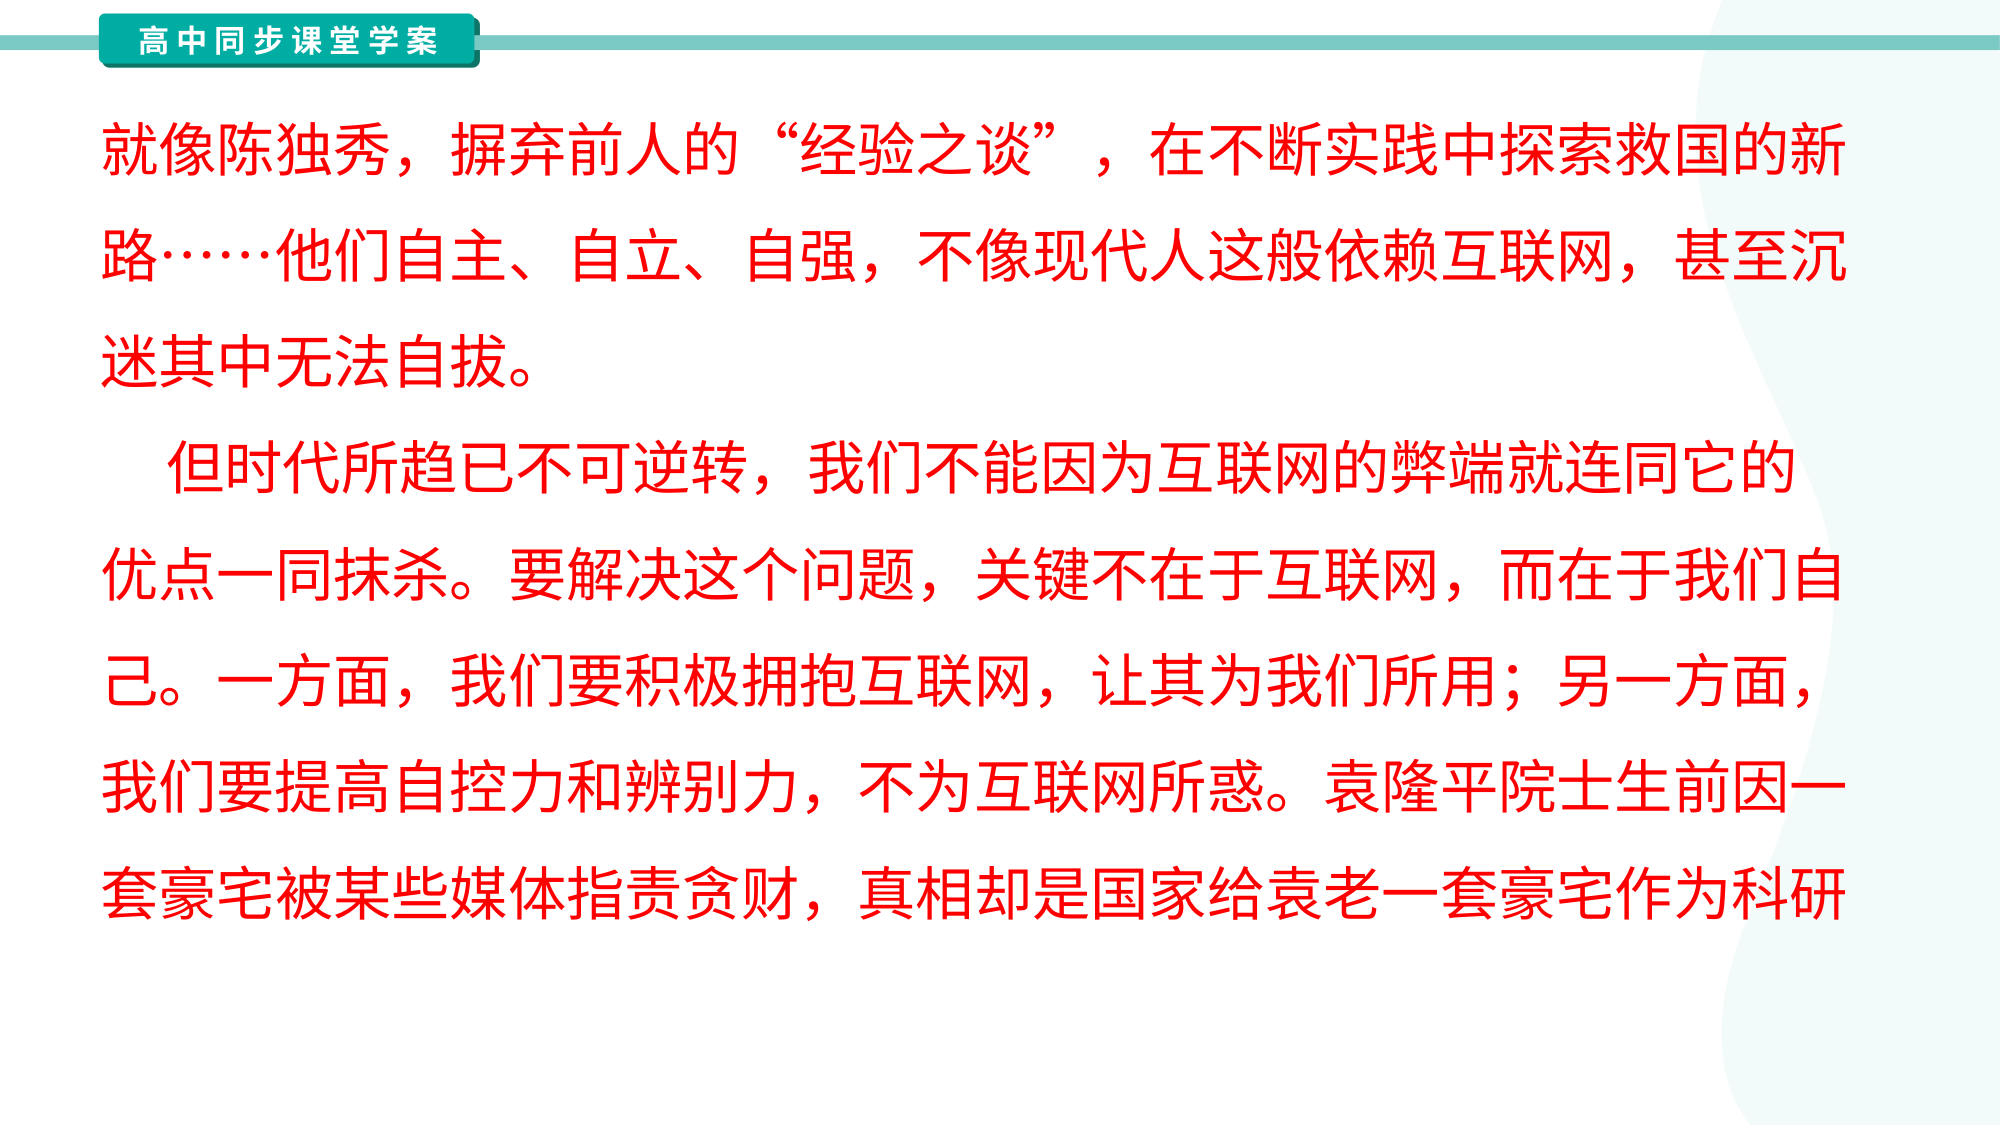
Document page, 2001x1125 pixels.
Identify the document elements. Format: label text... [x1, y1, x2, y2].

text_box 就像陈独秀，摒弃前人的“经验之谈”，在不断实践中探索救国的新 路……他们自主、自立、自强，不像现代人这般依赖互联网，甚至沉 迷其中无法自拔。 但时代所趋已不可逆转，我们不能因为互联网的弊端就连同它的 优点一同抹杀。要解决这个问题，关键不在于互联网，而在于我们自 己。一方面，我们要积极拥抱互联网，让其为我们所用；另一方面， 我们要提高自控力和辨别力，不为互联网所惑。袁隆平院士生前因一 套豪宅被某些媒体指责贪财，真相却是国家给袁老一套豪宅作为科研 [100, 76, 1899, 927]
picture [0, 0, 2000, 1125]
